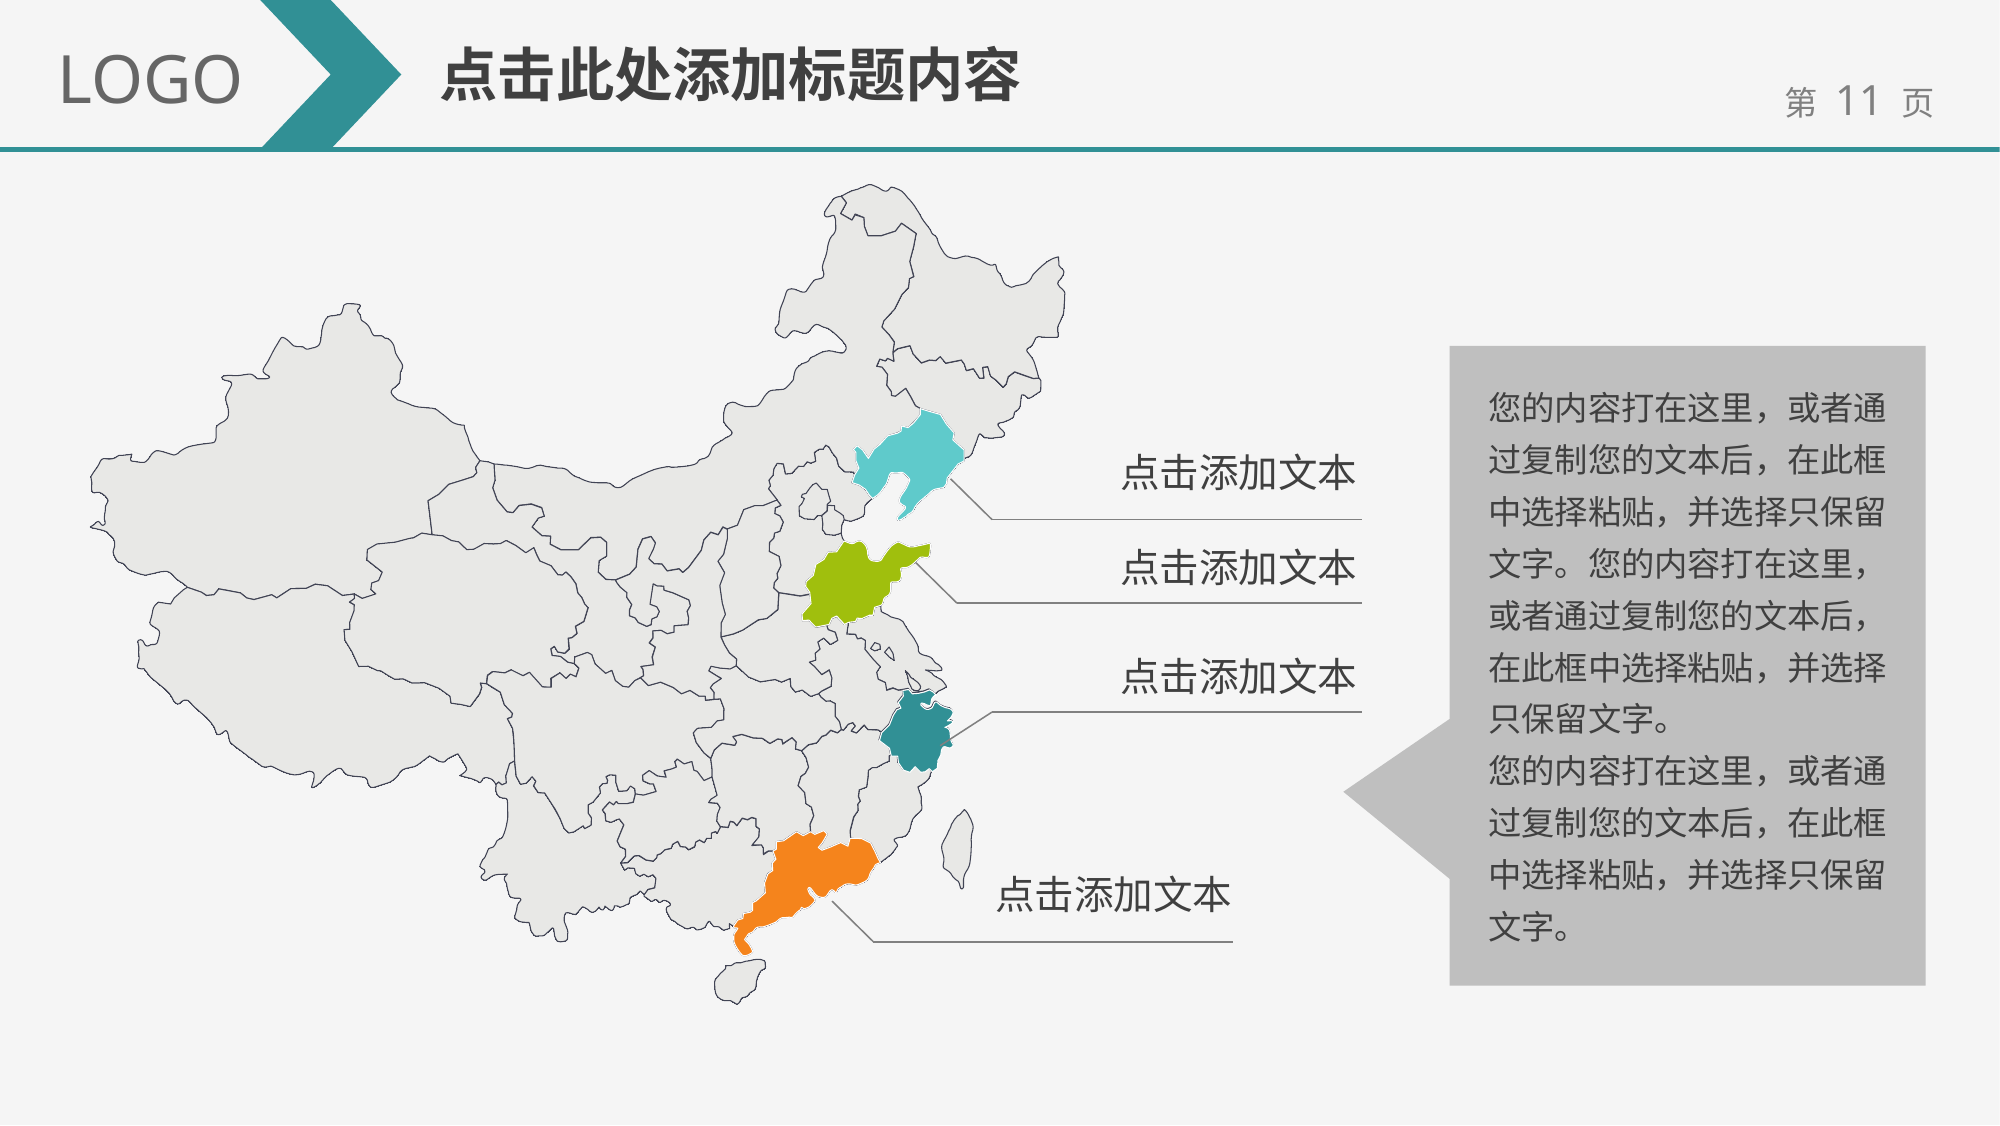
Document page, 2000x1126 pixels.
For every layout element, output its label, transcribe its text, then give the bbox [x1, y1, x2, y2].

text_box 点击添加文本 [1105, 644, 1373, 707]
text_box [1341, 343, 1928, 988]
text_box [258, 0, 403, 148]
text_box 您的内容打在这里，或者通过复制您的文本后，在此框中选择粘贴，并选择只保留文字。您的内容打在这里，或者通过复制您的文本后，在此框中选择粘贴，并选择只保留文字。 您的内容打在这里，或者通过复制您的文本后，在此框中选择粘贴，并选择只保留文字。 [1473, 367, 1926, 954]
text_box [950, 478, 993, 520]
text_box 点击添加文本 [1070, 862, 1248, 925]
text_box 点击添加文本 [1105, 535, 1373, 598]
text_box LOGO [42, 29, 259, 125]
text_box 点击此处添加标题内容 [424, 31, 1095, 116]
text_box 点击添加文本 [1105, 440, 1373, 504]
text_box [90, 184, 1066, 1005]
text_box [831, 900, 874, 942]
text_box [939, 711, 993, 746]
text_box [915, 562, 958, 604]
